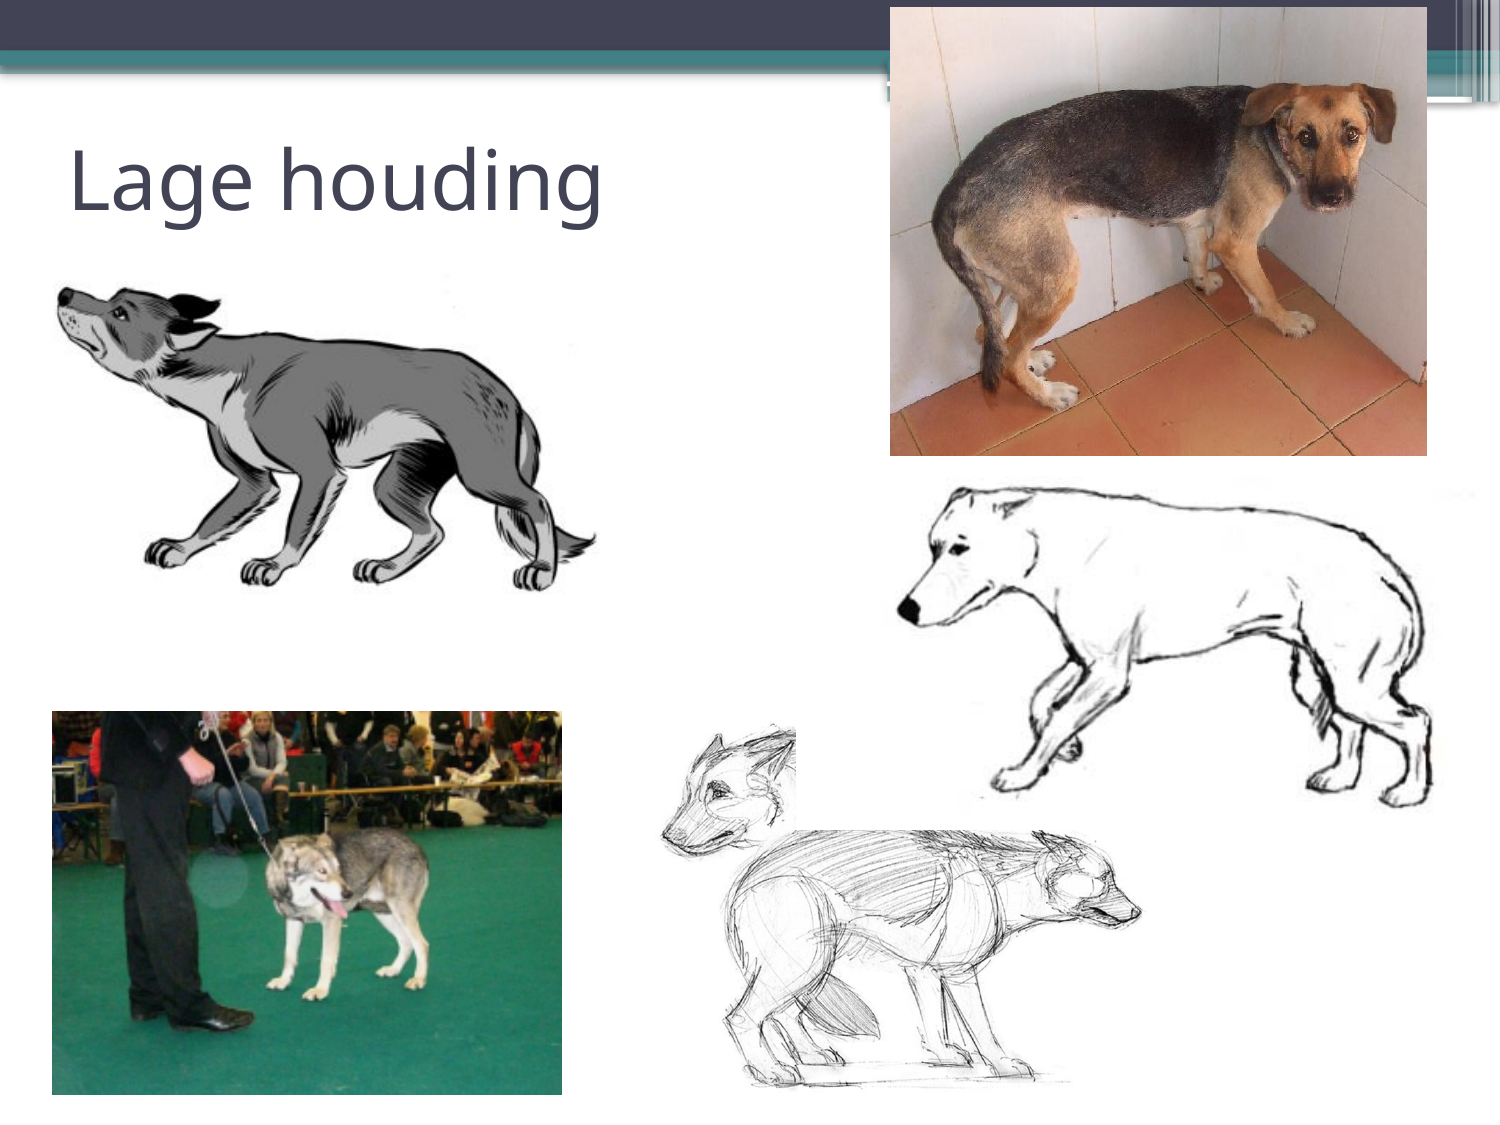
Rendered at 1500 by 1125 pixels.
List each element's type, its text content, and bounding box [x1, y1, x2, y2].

picture [52, 231, 601, 607]
picture [643, 7, 1500, 1110]
title Lage houding [52, 90, 883, 265]
picture [51, 711, 562, 1095]
